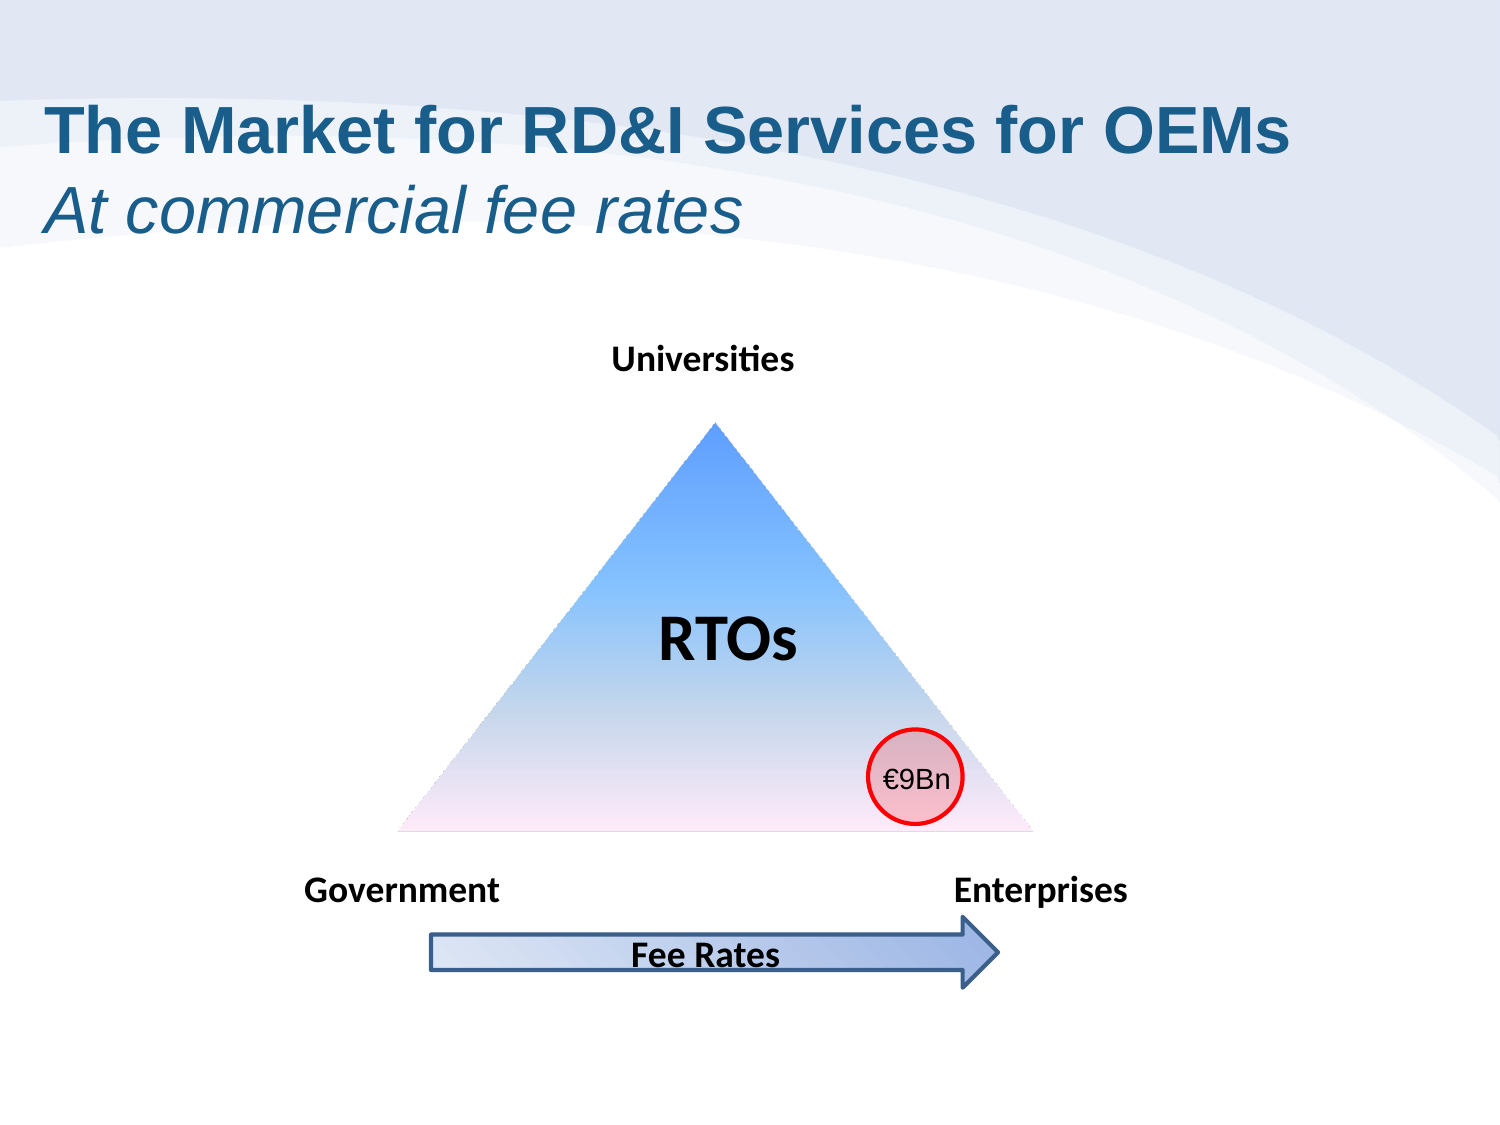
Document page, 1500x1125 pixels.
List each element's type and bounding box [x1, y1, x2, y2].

picture [0, 0, 1500, 1125]
text_box [867, 729, 1011, 825]
